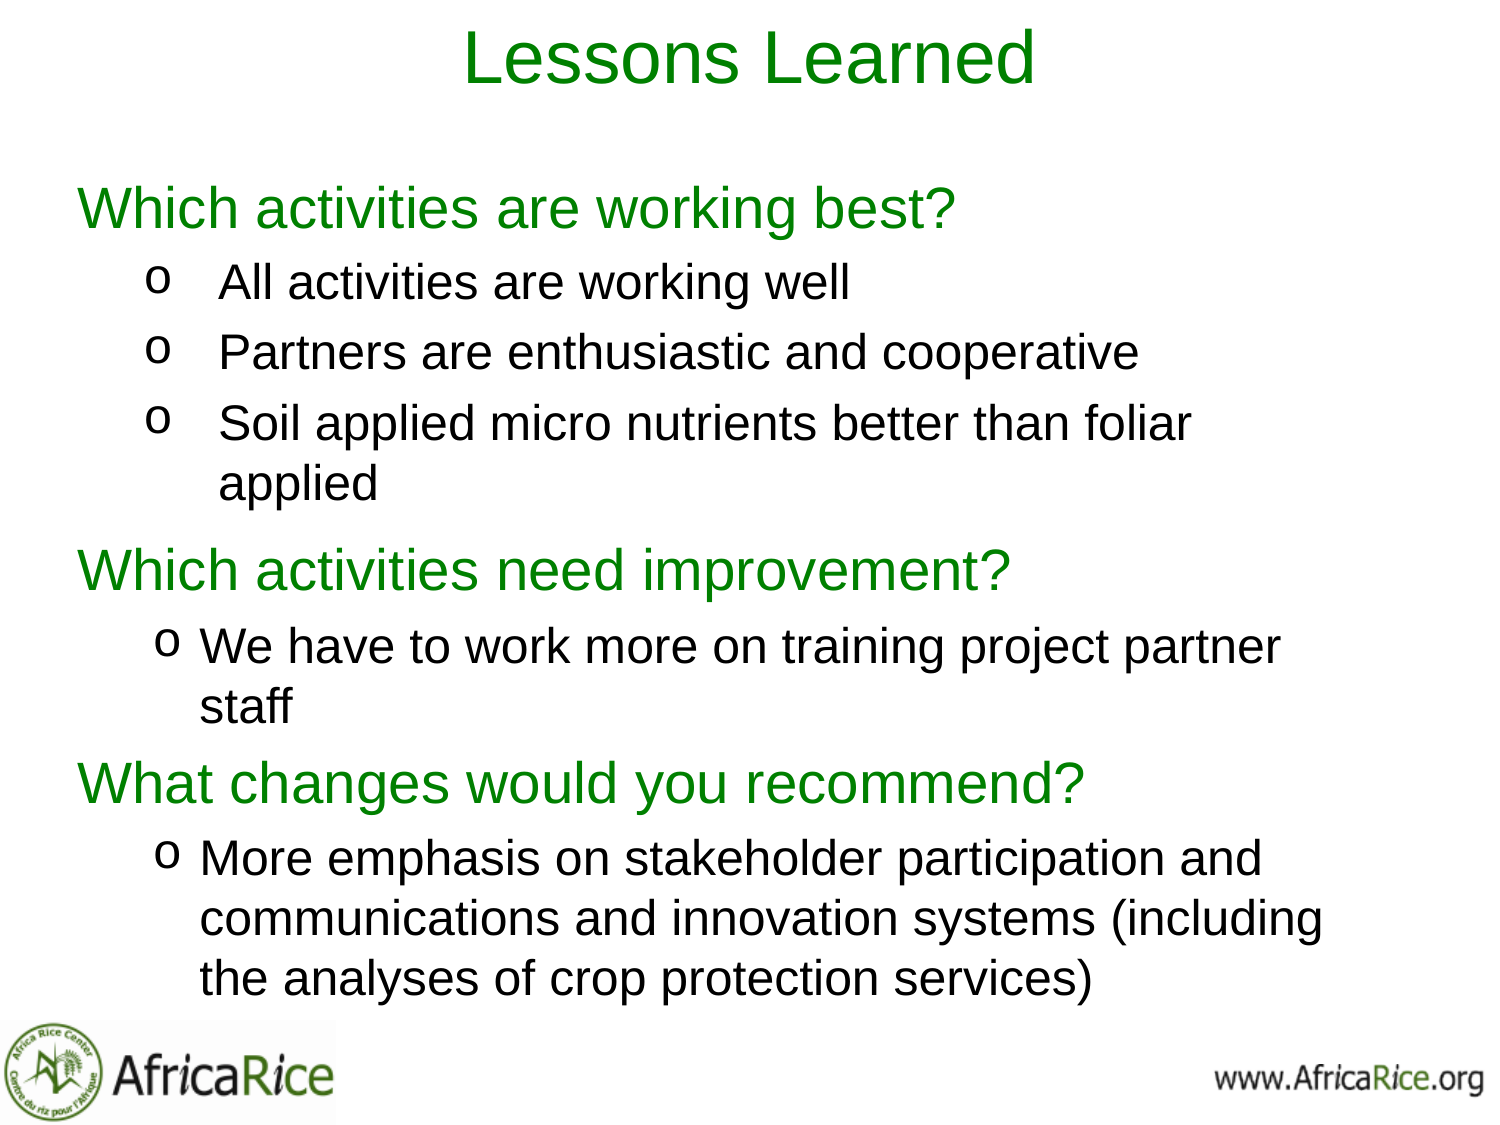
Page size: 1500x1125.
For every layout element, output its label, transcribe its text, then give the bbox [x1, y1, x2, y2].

picture [1212, 1064, 1488, 1100]
picture [0, 1020, 336, 1125]
title Lessons Learned [0, 7, 1500, 101]
list Which activities are working best? All activities are working well Partners are enthusiastic and cooperative Soil applied micro nutrients better than foliar applied Which activities need improvement? We have to work more on training project partner staff What changes would you recommend? More emphasis on stakeholder participation and communications and innovation systems (including the analyses of crop protection services) [62, 162, 1351, 956]
